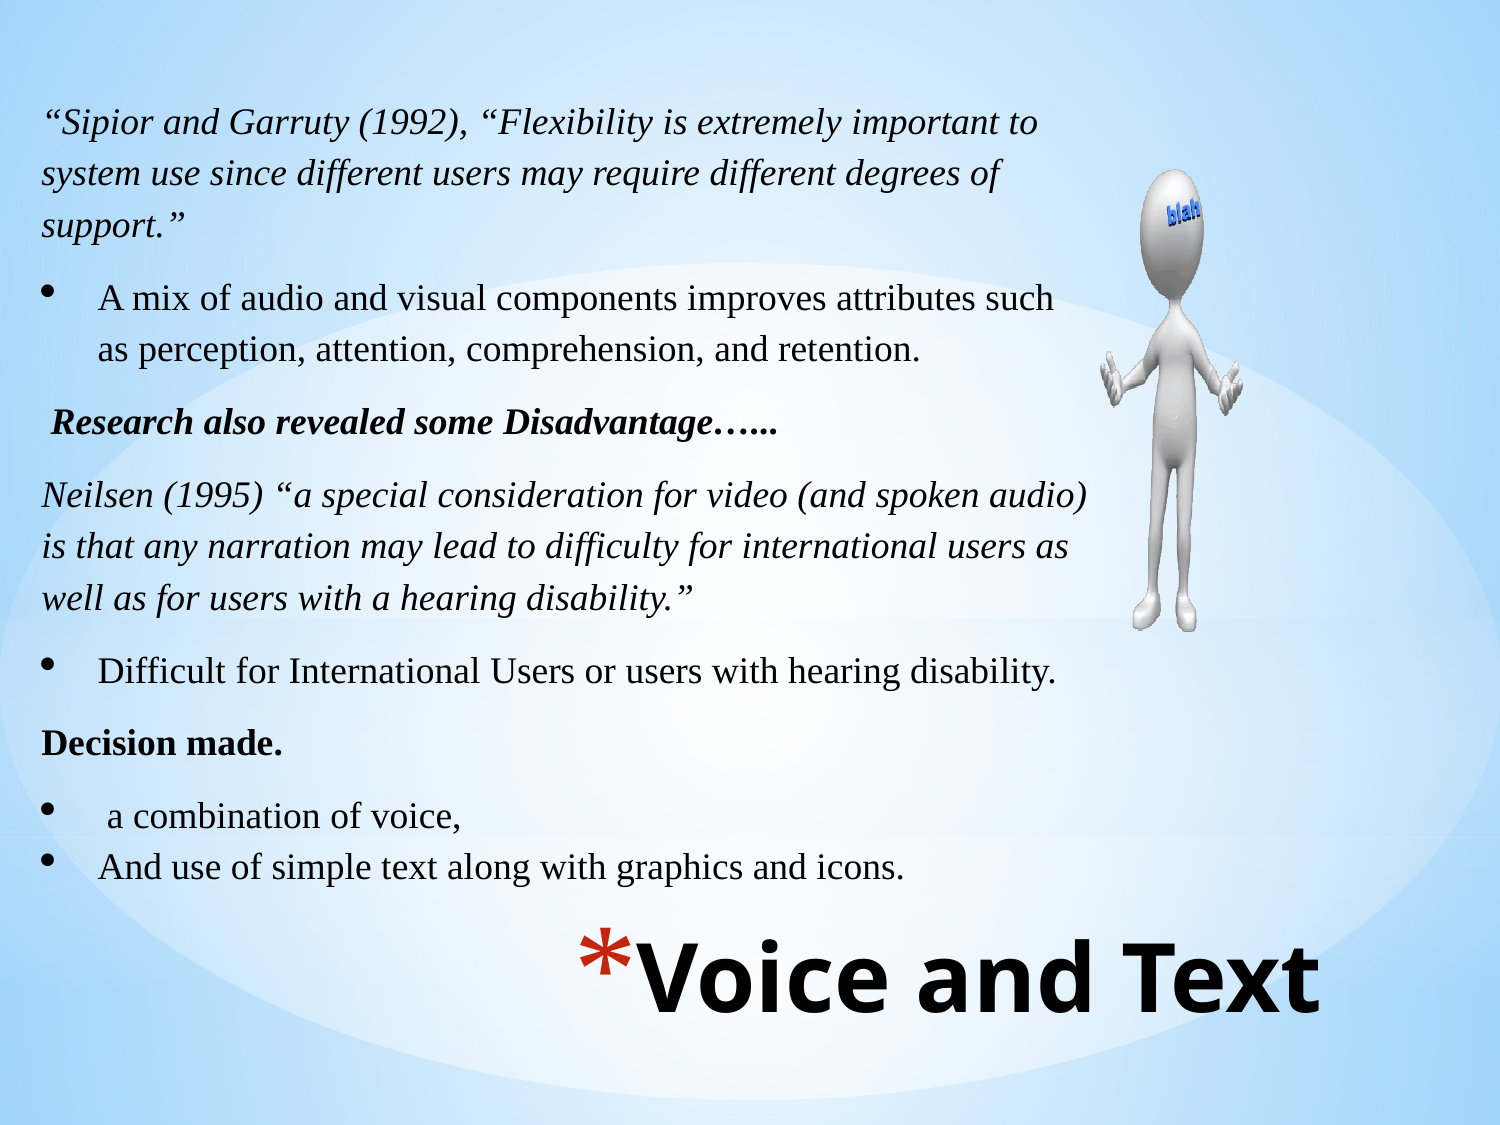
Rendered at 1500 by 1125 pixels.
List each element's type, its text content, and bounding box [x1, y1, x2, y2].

text_box “Sipior and Garruty (1992), “Flexibility is extremely important to system use since different users may require different degrees of support.” A mix of audio and visual components improves attributes such as perception, attention, comprehension, and retention. Research also revealed some Disadvantage…... Neilsen (1995) “a special consideration for video (and spoken audio) is that any narration may lead to difficulty for international users as well as for users with a hearing disability.” Difficult for International Users or users with hearing disability. Decision made. a combination of voice, And use of simple text along with graphics and icons. [26, 82, 1109, 1107]
title Voice and Text [1109, 908, 1363, 1092]
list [864, 119, 1474, 745]
